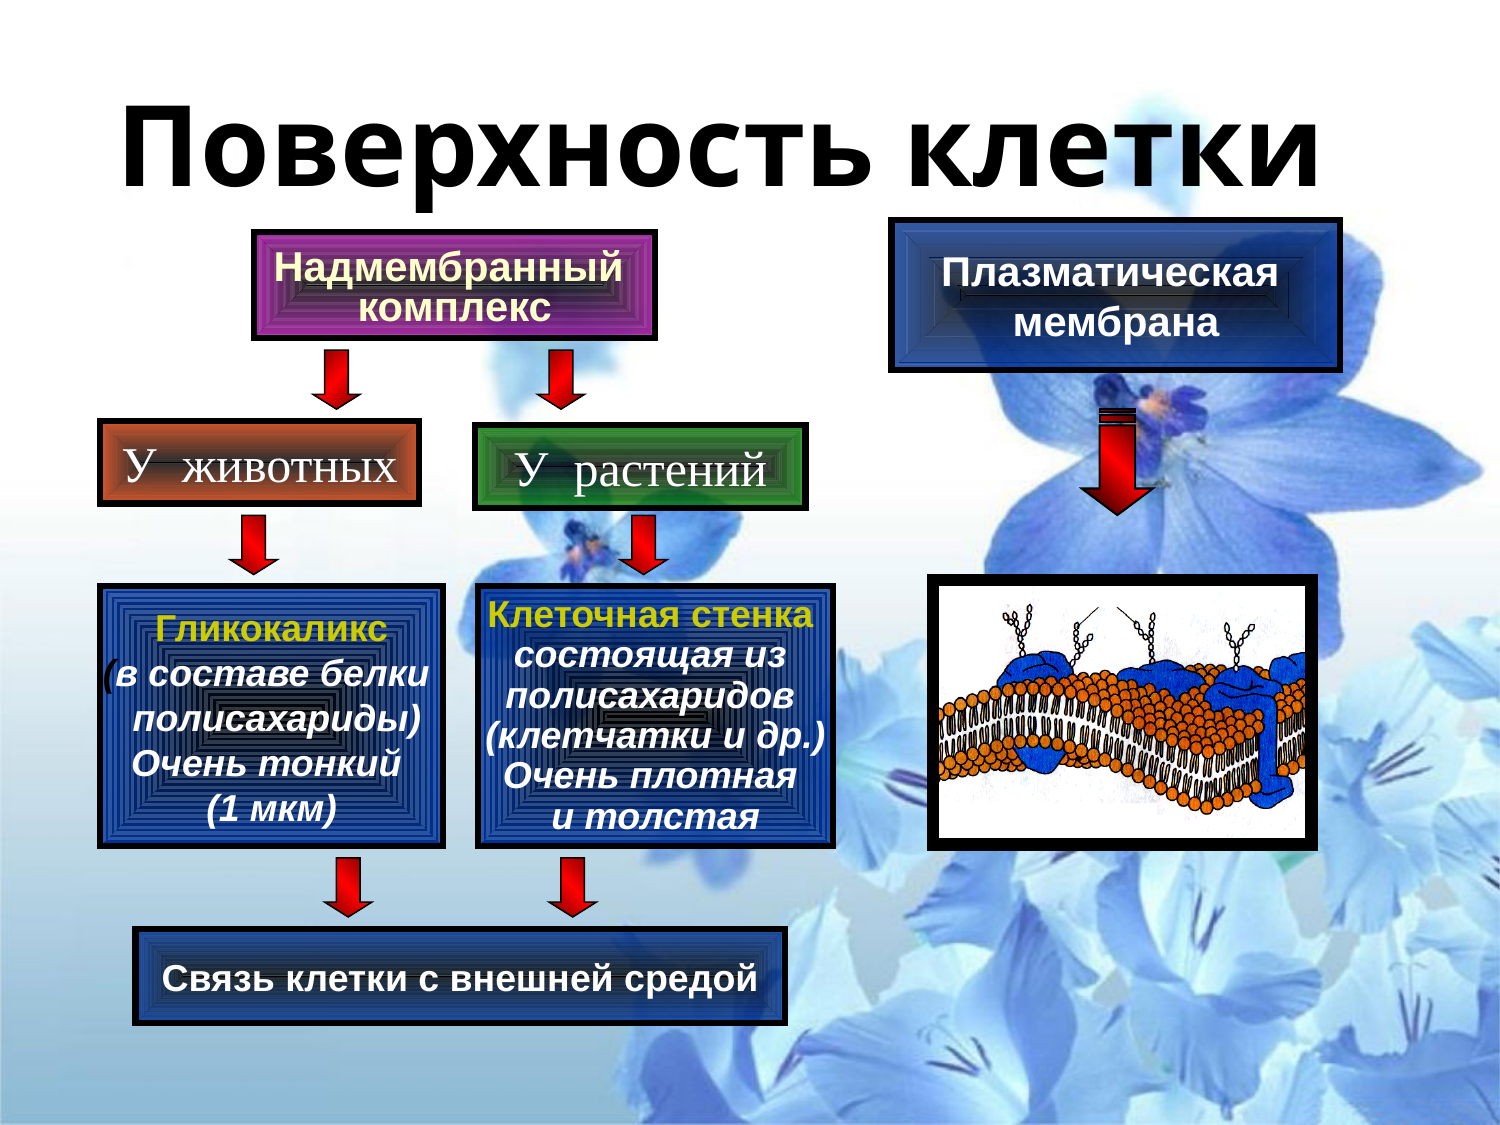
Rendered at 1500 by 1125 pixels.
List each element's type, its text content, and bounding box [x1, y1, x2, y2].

text_box Клеточная стенка состоящая из полисахаридов (клетчатки и др.) Очень плотная и толстая [478, 586, 833, 847]
text_box [230, 515, 278, 575]
text_box [1099, 408, 1136, 413]
text_box Связь клетки с внешней средой [135, 928, 786, 1024]
text_box [620, 515, 668, 575]
text_box Плазматическая мембрана [891, 219, 1341, 370]
text_box Поверхность клетки [64, 66, 1378, 204]
picture [0, 0, 1500, 1125]
text_box [324, 857, 372, 917]
text_box [537, 350, 585, 410]
text_box Гликокаликс (в составе белки полисахариды) Очень тонкий (1 мкм) [100, 586, 443, 847]
text_box У животных [100, 420, 419, 504]
text_box [312, 350, 361, 410]
text_box [549, 857, 597, 917]
text_box [1099, 415, 1136, 423]
text_box Надмембранный комплекс [253, 231, 656, 338]
text_box У растений [474, 424, 806, 508]
text_box [1081, 425, 1153, 516]
